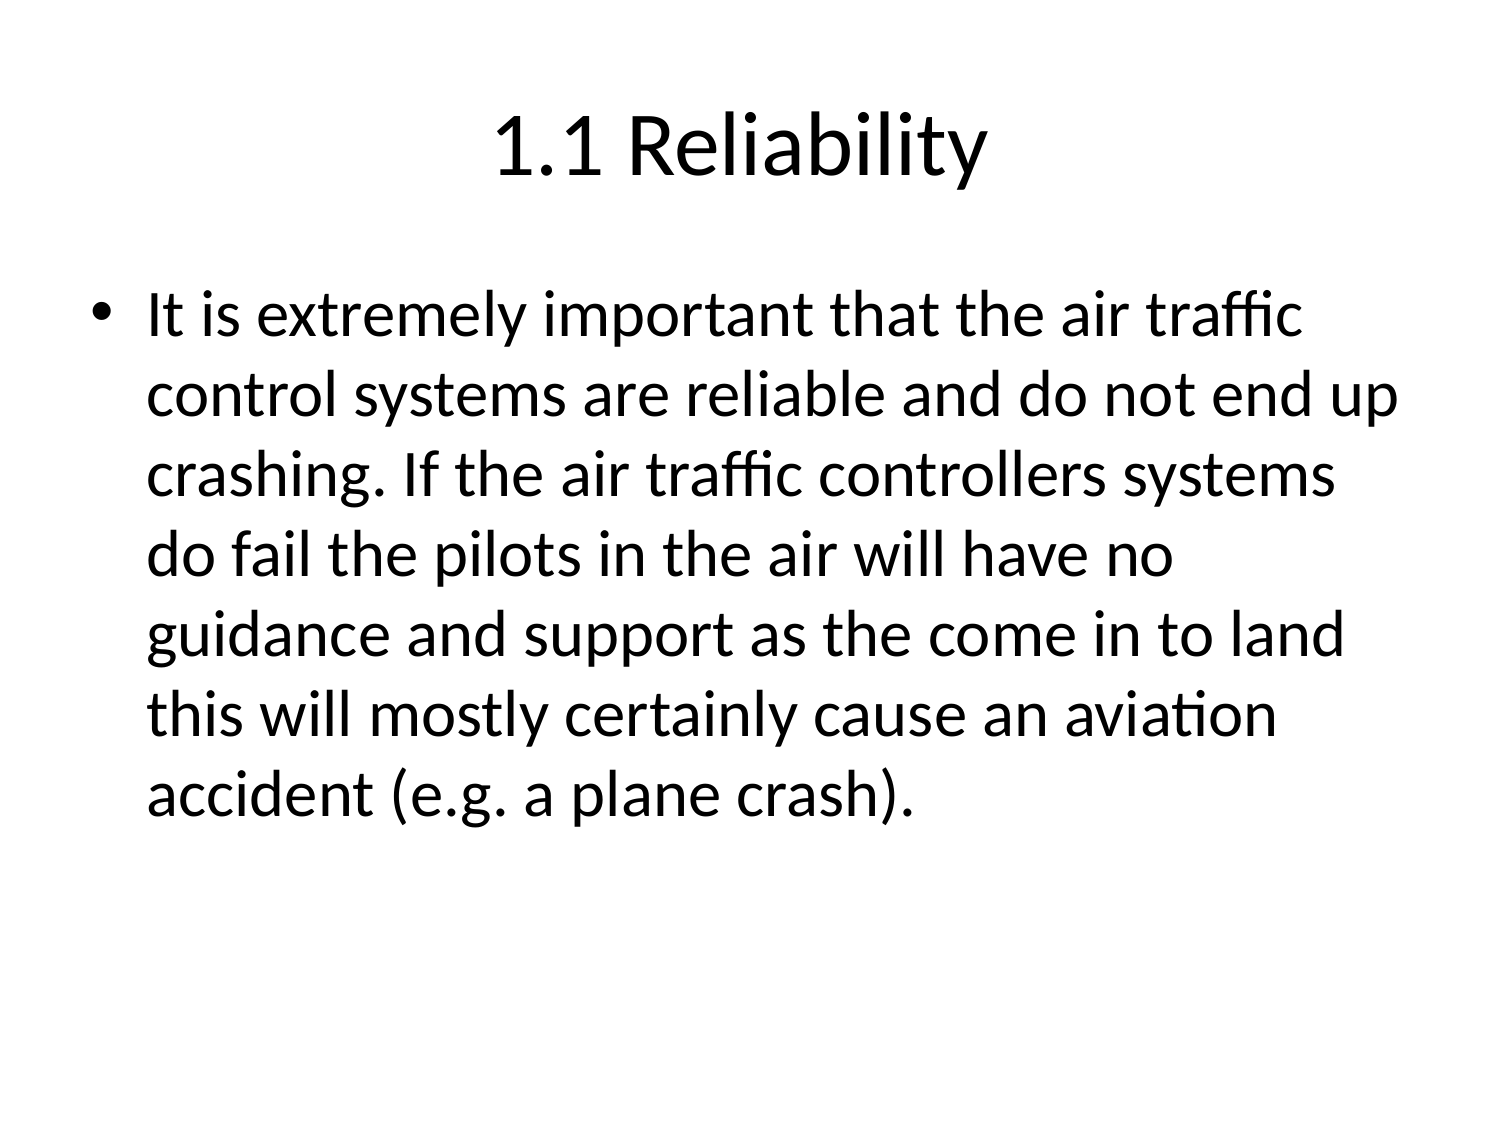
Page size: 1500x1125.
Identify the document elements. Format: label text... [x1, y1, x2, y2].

list It is extremely important that the air traffic control systems are reliable and do not end up crashing. If the air traffic controllers systems do fail the pilots in the air will have no guidance and support as the come in to land this will mostly certainly cause an aviation accident (e.g. a plane crash). [75, 262, 1425, 1005]
title 1.1 Reliability [75, 45, 1425, 233]
